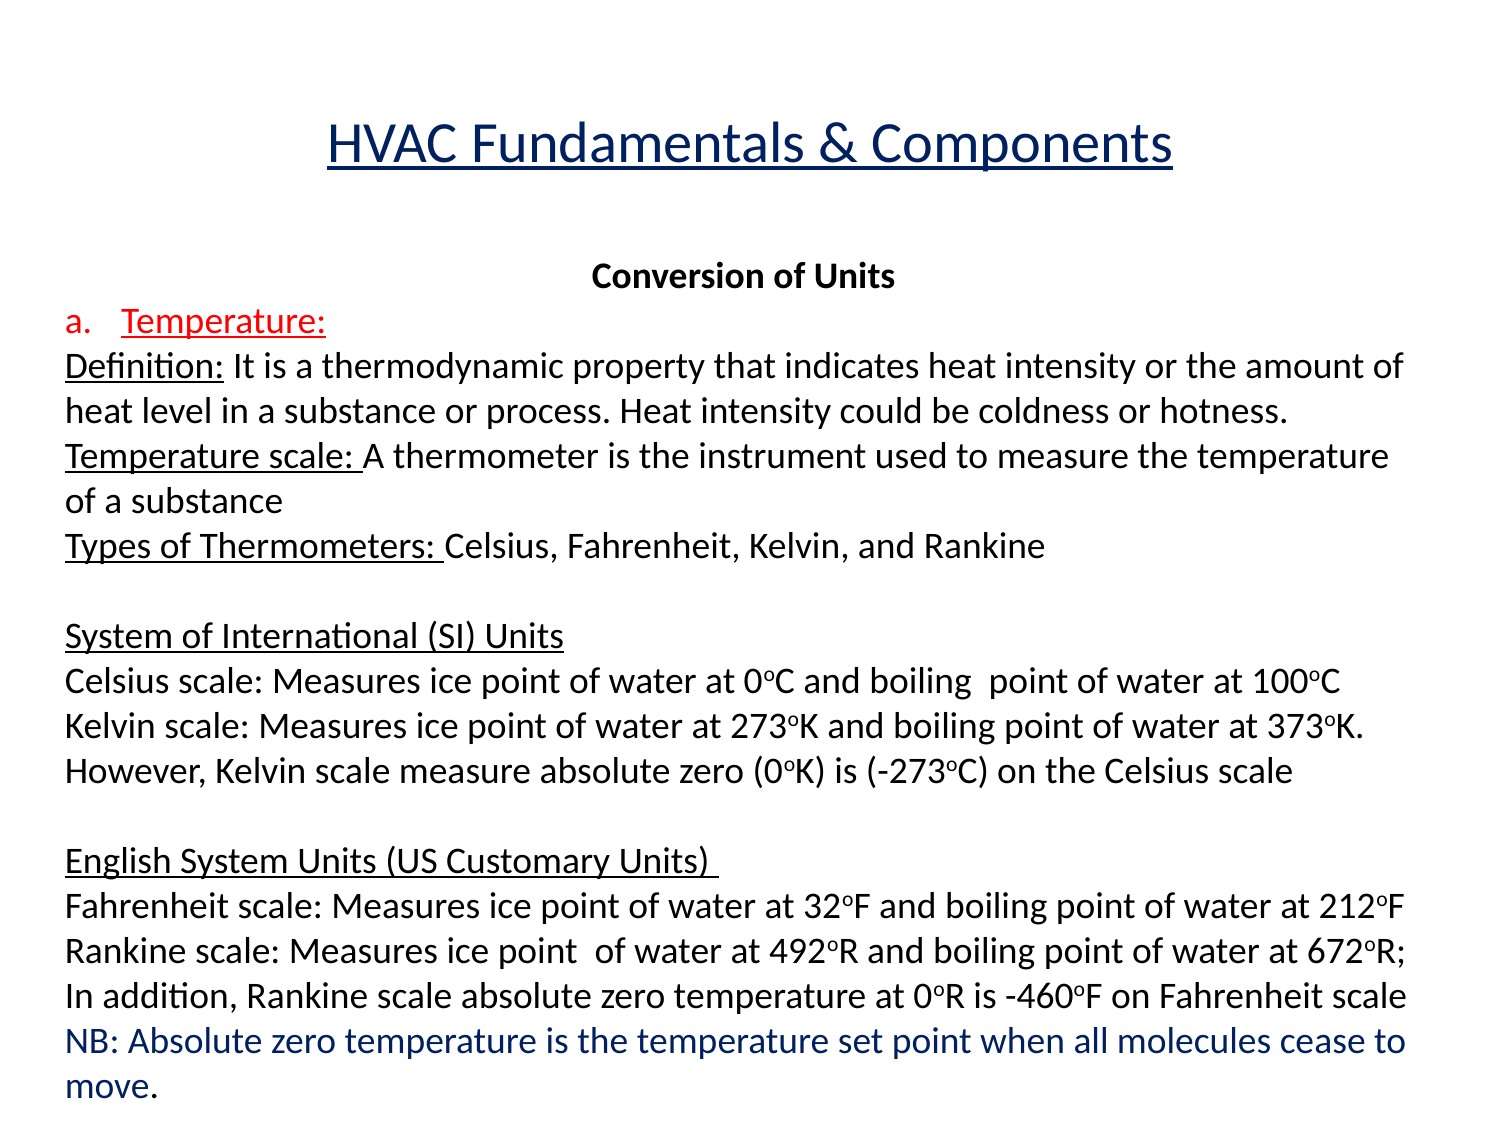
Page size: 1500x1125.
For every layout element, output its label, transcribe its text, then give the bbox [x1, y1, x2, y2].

text_box Conversion of Units Temperature: Definition: It is a thermodynamic property that indicates heat intensity or the amount of heat level in a substance or process. Heat intensity could be coldness or hotness. Temperature scale: A thermometer is the instrument used to measure the temperature of a substance Types of Thermometers: Celsius, Fahrenheit, Kelvin, and Rankine System of International (SI) Units Celsius scale: Measures ice point of water at 0oC and boiling point of water at 100oC Kelvin scale: Measures ice point of water at 273oK and boiling point of water at 373oK. However, Kelvin scale measure absolute zero (0oK) is (-273oC) on the Celsius scale English System Units (US Customary Units) Fahrenheit scale: Measures ice point of water at 32oF and boiling point of water at 212oF Rankine scale: Measures ice point of water at 492oR and boiling point of water at 672oR; In addition, Rankine scale absolute zero temperature at 0oR is -460oF on Fahrenheit scale NB: Absolute zero temperature is the temperature set point when all molecules cease to move. [50, 243, 1438, 1113]
title HVAC Fundamentals & Components [75, 45, 1425, 233]
